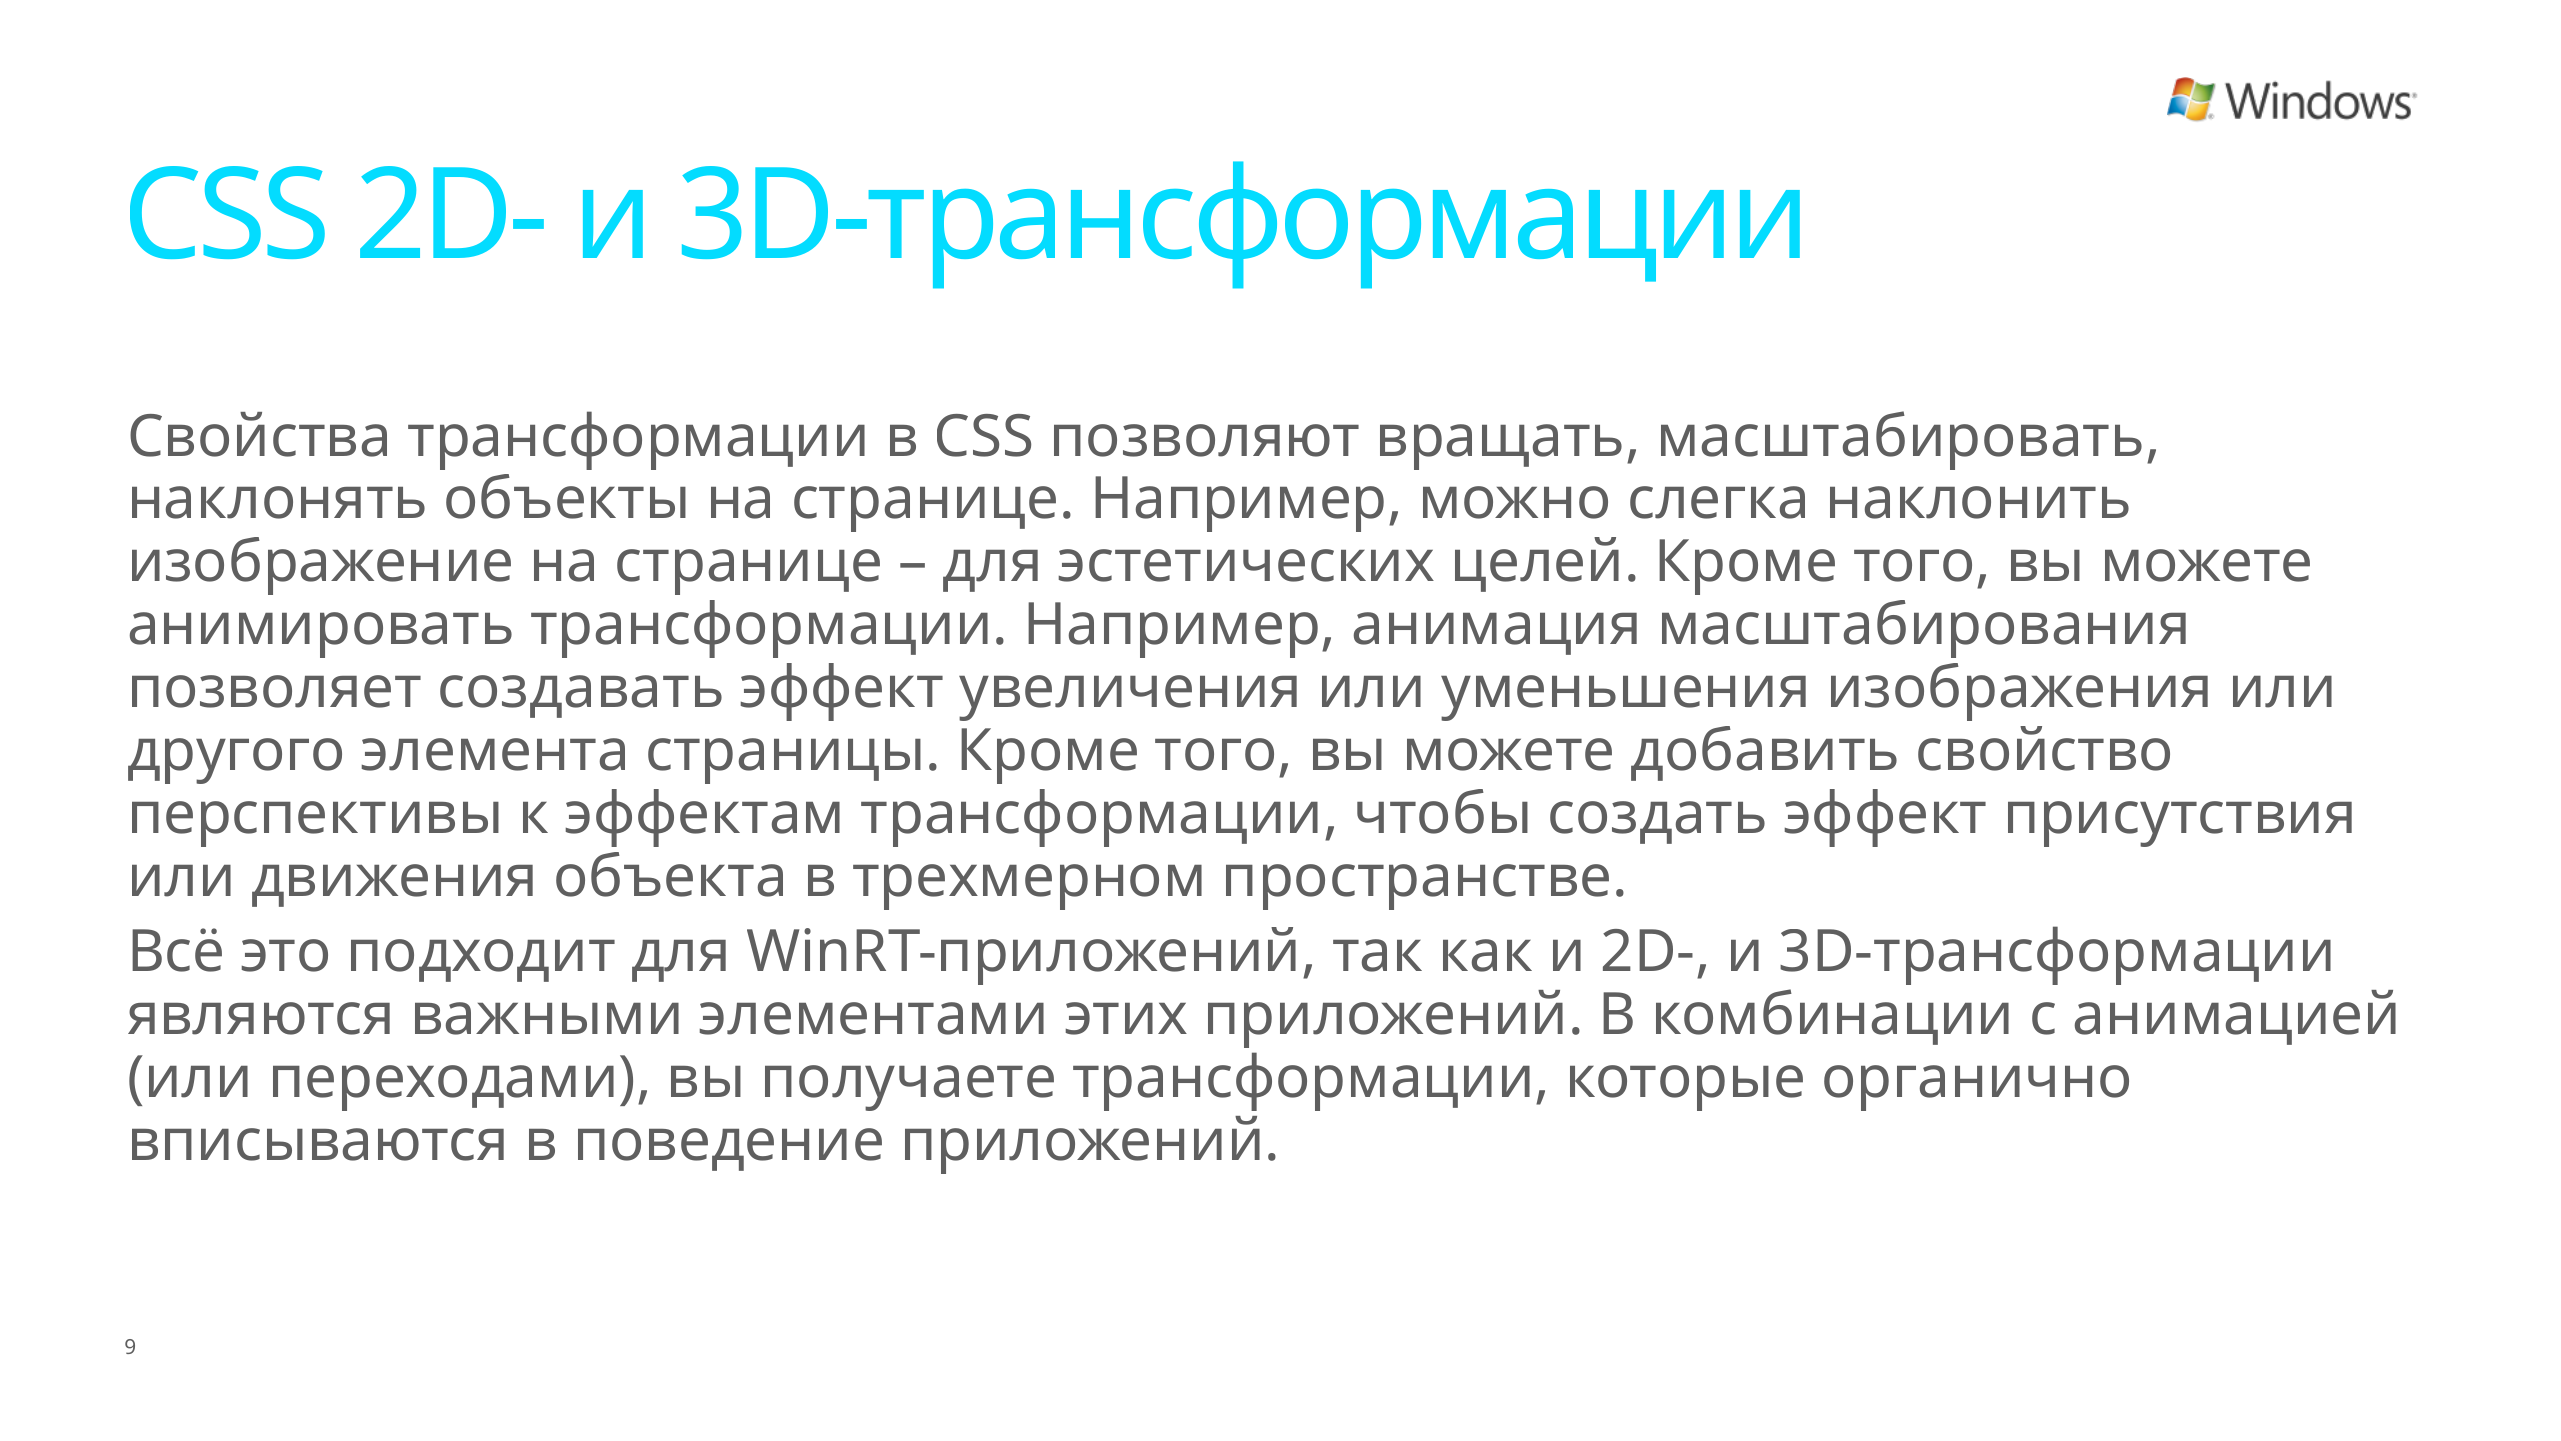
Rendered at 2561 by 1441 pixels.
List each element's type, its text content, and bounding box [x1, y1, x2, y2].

title CSS 2D- и 3D-трансформации [122, 48, 2465, 286]
list Свойства трансформации в CSS позволяют вращать, масштабировать, наклонять объекты на странице. Например, можно слегка наклонить изображение на странице – для эстетических целей. Кроме того, вы можете анимировать трансформации. Например, анимация масштабирования позволяет создавать эффект увеличения или уменьшения изображения или другого элемента страницы. Кроме того, вы можете добавить свойство перспективы к эффектам трансформации, чтобы создать эффект присутствия или движения объекта в трехмерном пространстве. Всё это подходит для WinRT-приложений, так как и 2D-, и 3D-трансформации являются важными элементами этих приложений. В комбинации с анимацией (или переходами), вы получаете трансформации, которые органично вписываются в поведение приложений. [127, 405, 2470, 1206]
